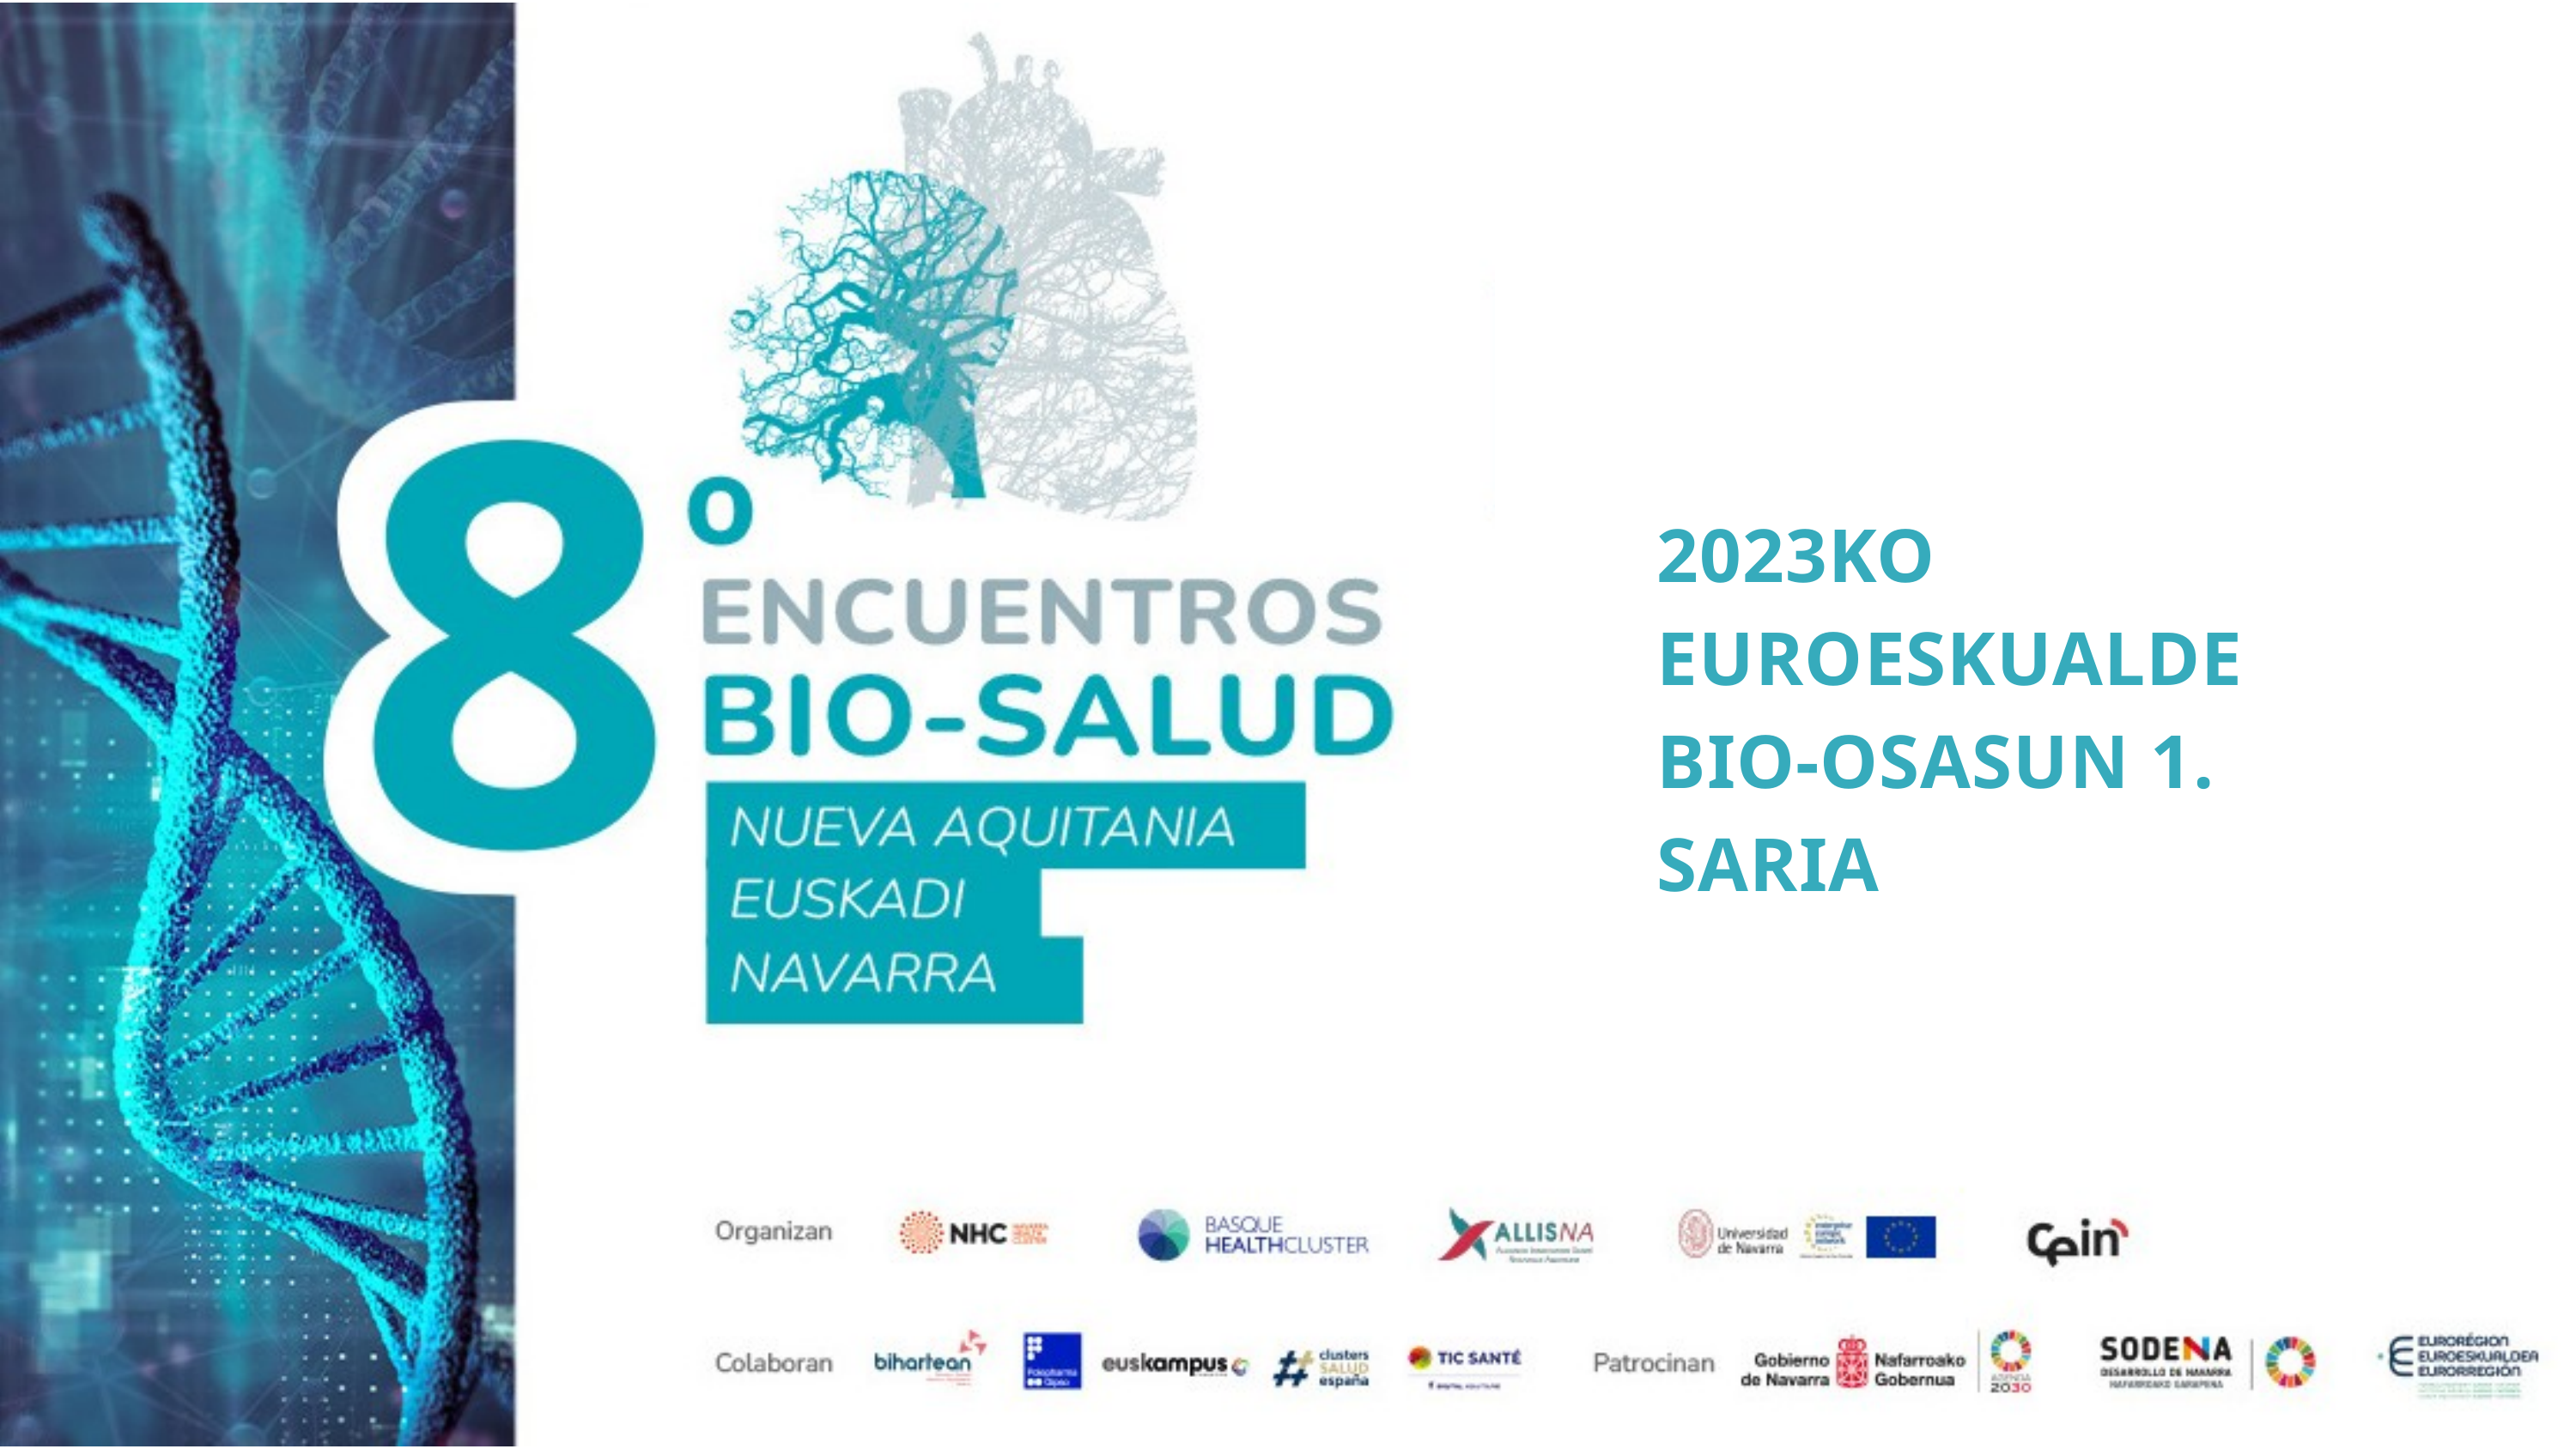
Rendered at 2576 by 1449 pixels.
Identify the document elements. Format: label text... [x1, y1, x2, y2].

picture [0, 3, 2576, 1446]
title 2023KO EUROESKUALDE BIO-OSASUN 1. SARIA [1438, 493, 2432, 906]
